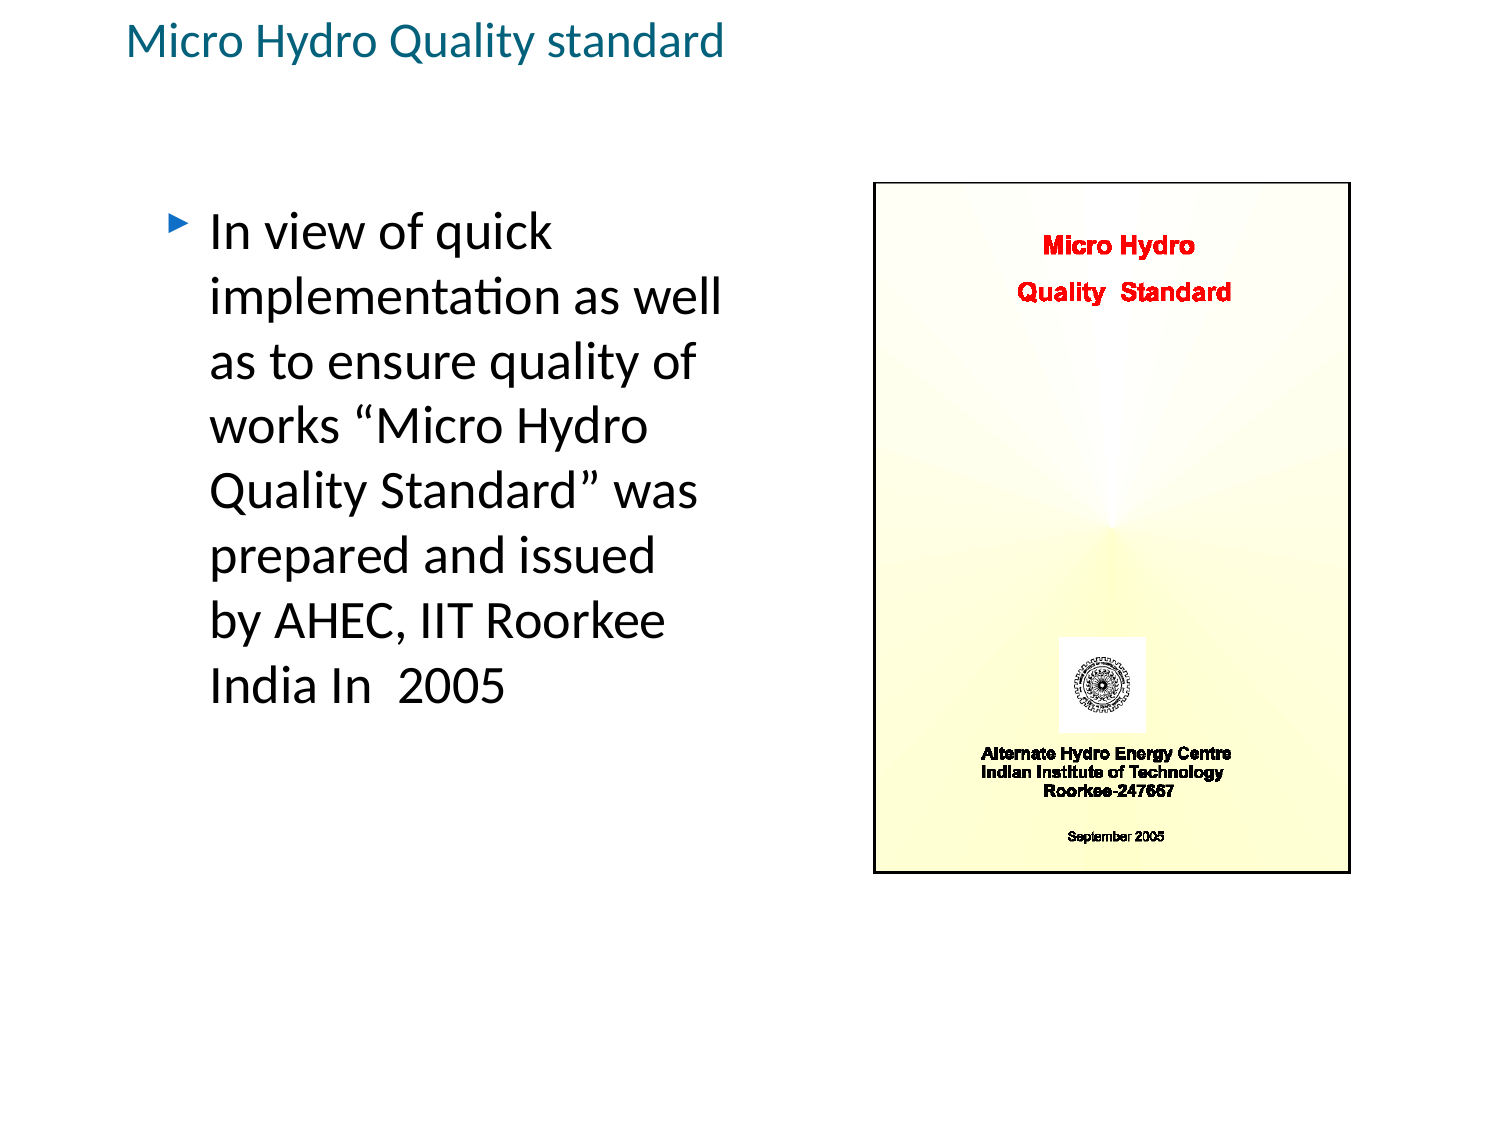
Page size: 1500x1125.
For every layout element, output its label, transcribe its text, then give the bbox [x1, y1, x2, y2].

title Micro Hydro Quality standard [110, 0, 1386, 188]
list In view of quick implementation as well as to ensure quality of works “Micro Hydro Quality Standard” was prepared and issued by AHEC, IIT Roorkee India In 2005 [149, 187, 766, 938]
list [849, 162, 1375, 913]
